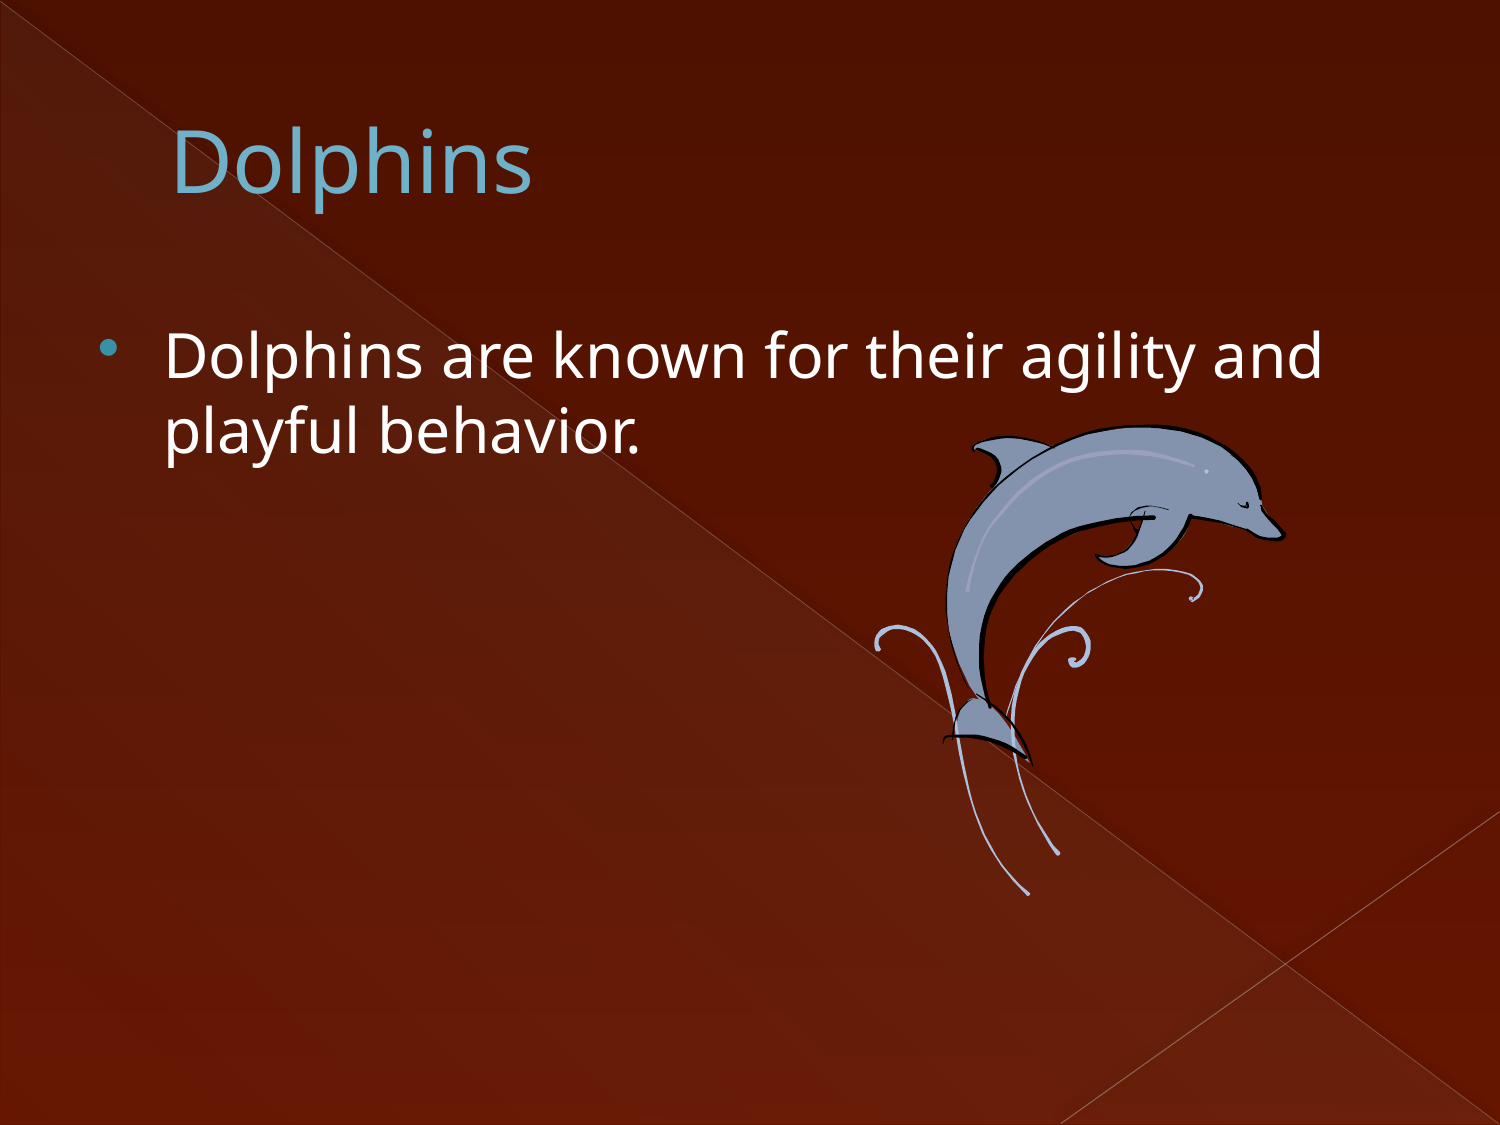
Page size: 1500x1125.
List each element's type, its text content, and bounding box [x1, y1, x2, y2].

title Dolphins [75, 43, 1425, 274]
picture [872, 422, 1288, 898]
list Dolphins are known for their agility and playful behavior. [75, 308, 1425, 1059]
